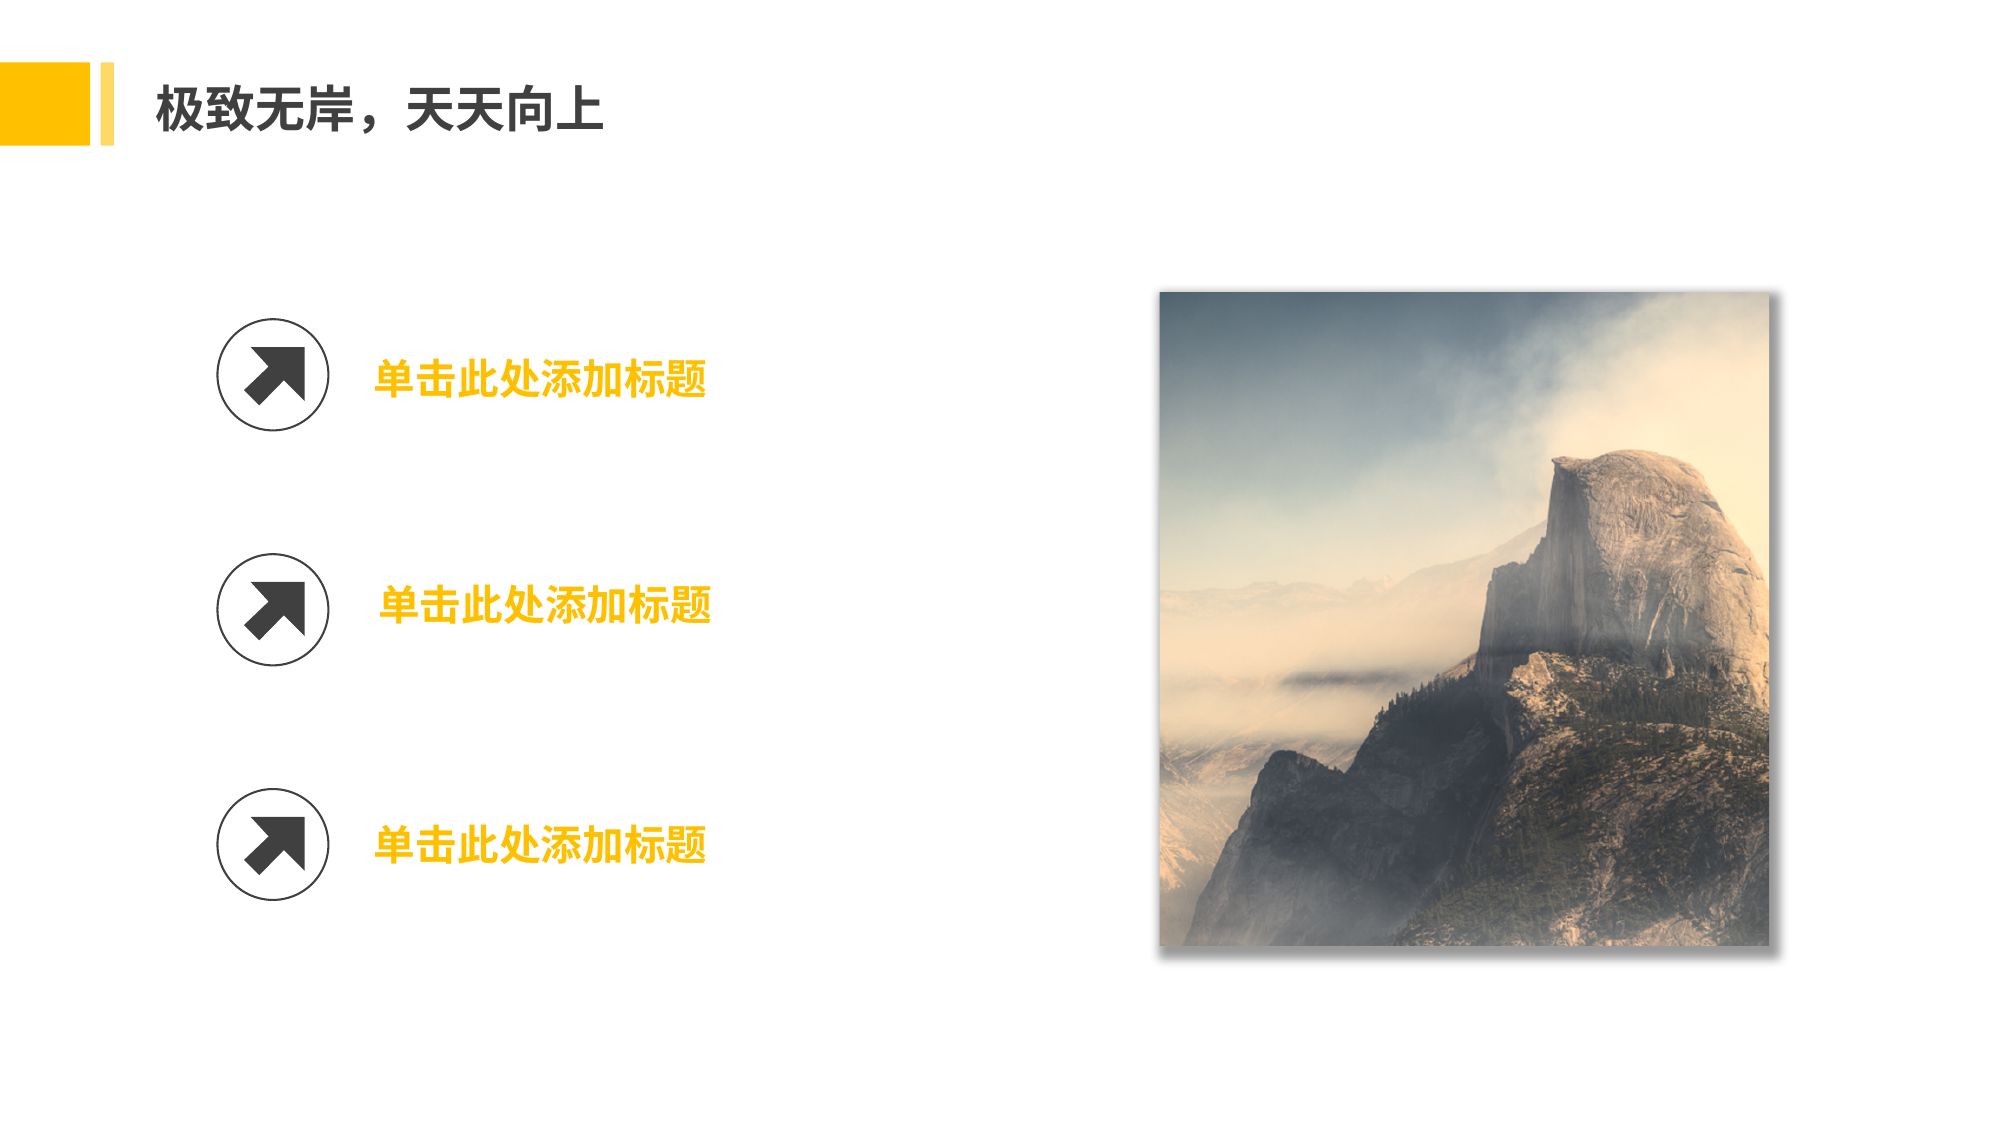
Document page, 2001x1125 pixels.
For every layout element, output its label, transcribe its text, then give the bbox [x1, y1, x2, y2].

picture [1159, 292, 1770, 946]
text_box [217, 735, 1159, 900]
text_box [217, 266, 1160, 431]
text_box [217, 500, 1159, 666]
text_box 极致无岸，天天向上 [140, 69, 633, 145]
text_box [0, 62, 115, 146]
